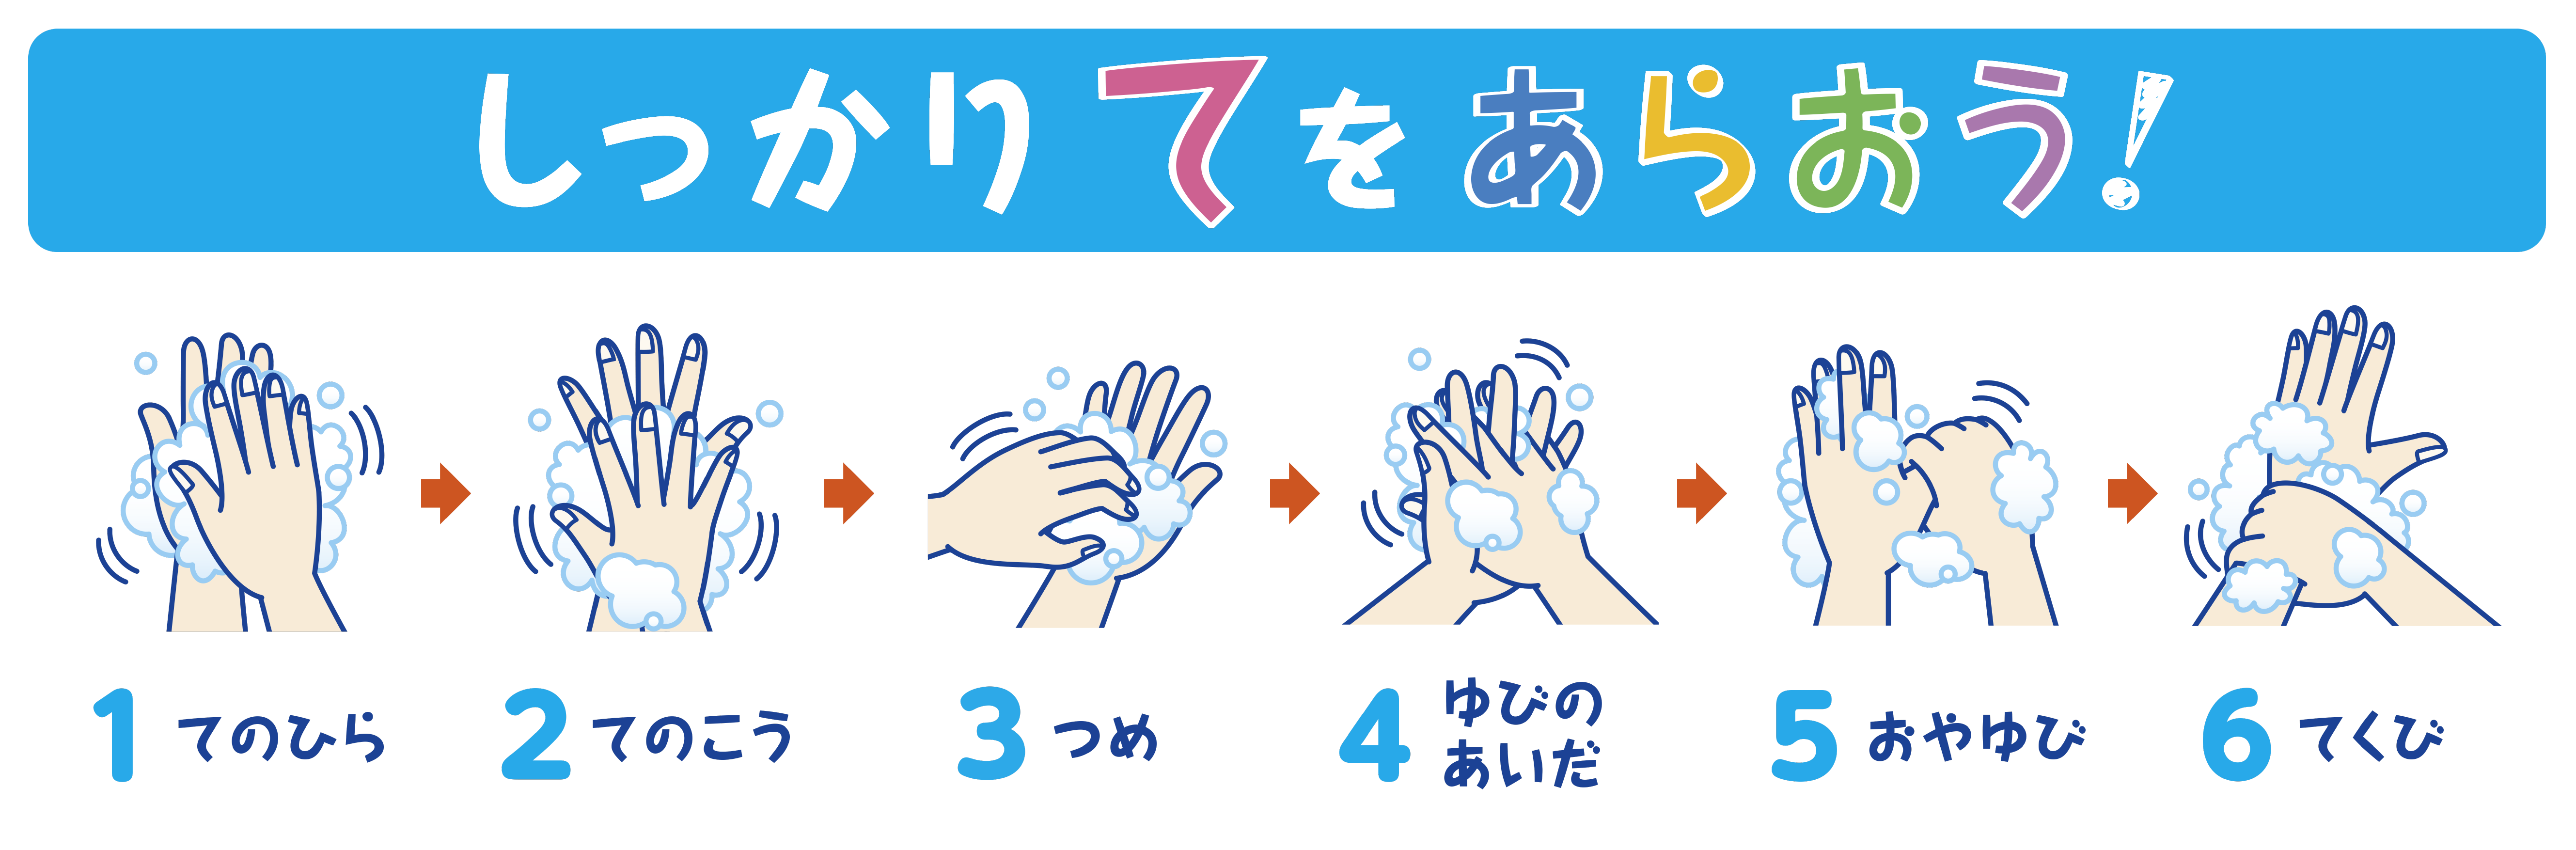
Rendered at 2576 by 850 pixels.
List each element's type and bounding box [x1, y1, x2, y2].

picture [2199, 681, 2274, 787]
picture [1327, 330, 1728, 631]
picture [1337, 682, 1412, 787]
picture [82, 682, 157, 784]
picture [1749, 337, 2076, 631]
picture [1051, 708, 1163, 765]
picture [590, 708, 798, 765]
picture [2107, 462, 2159, 525]
picture [175, 708, 391, 765]
picture [1766, 682, 1841, 787]
picture [919, 354, 1251, 631]
picture [2179, 302, 2506, 633]
picture [420, 462, 471, 525]
picture [28, 29, 2546, 252]
picture [1441, 674, 1609, 792]
picture [489, 308, 813, 640]
picture [79, 308, 402, 637]
picture [2296, 708, 2448, 765]
picture [954, 680, 1029, 784]
picture [824, 462, 875, 525]
picture [1270, 462, 1320, 525]
picture [1866, 708, 2089, 765]
picture [499, 682, 573, 784]
